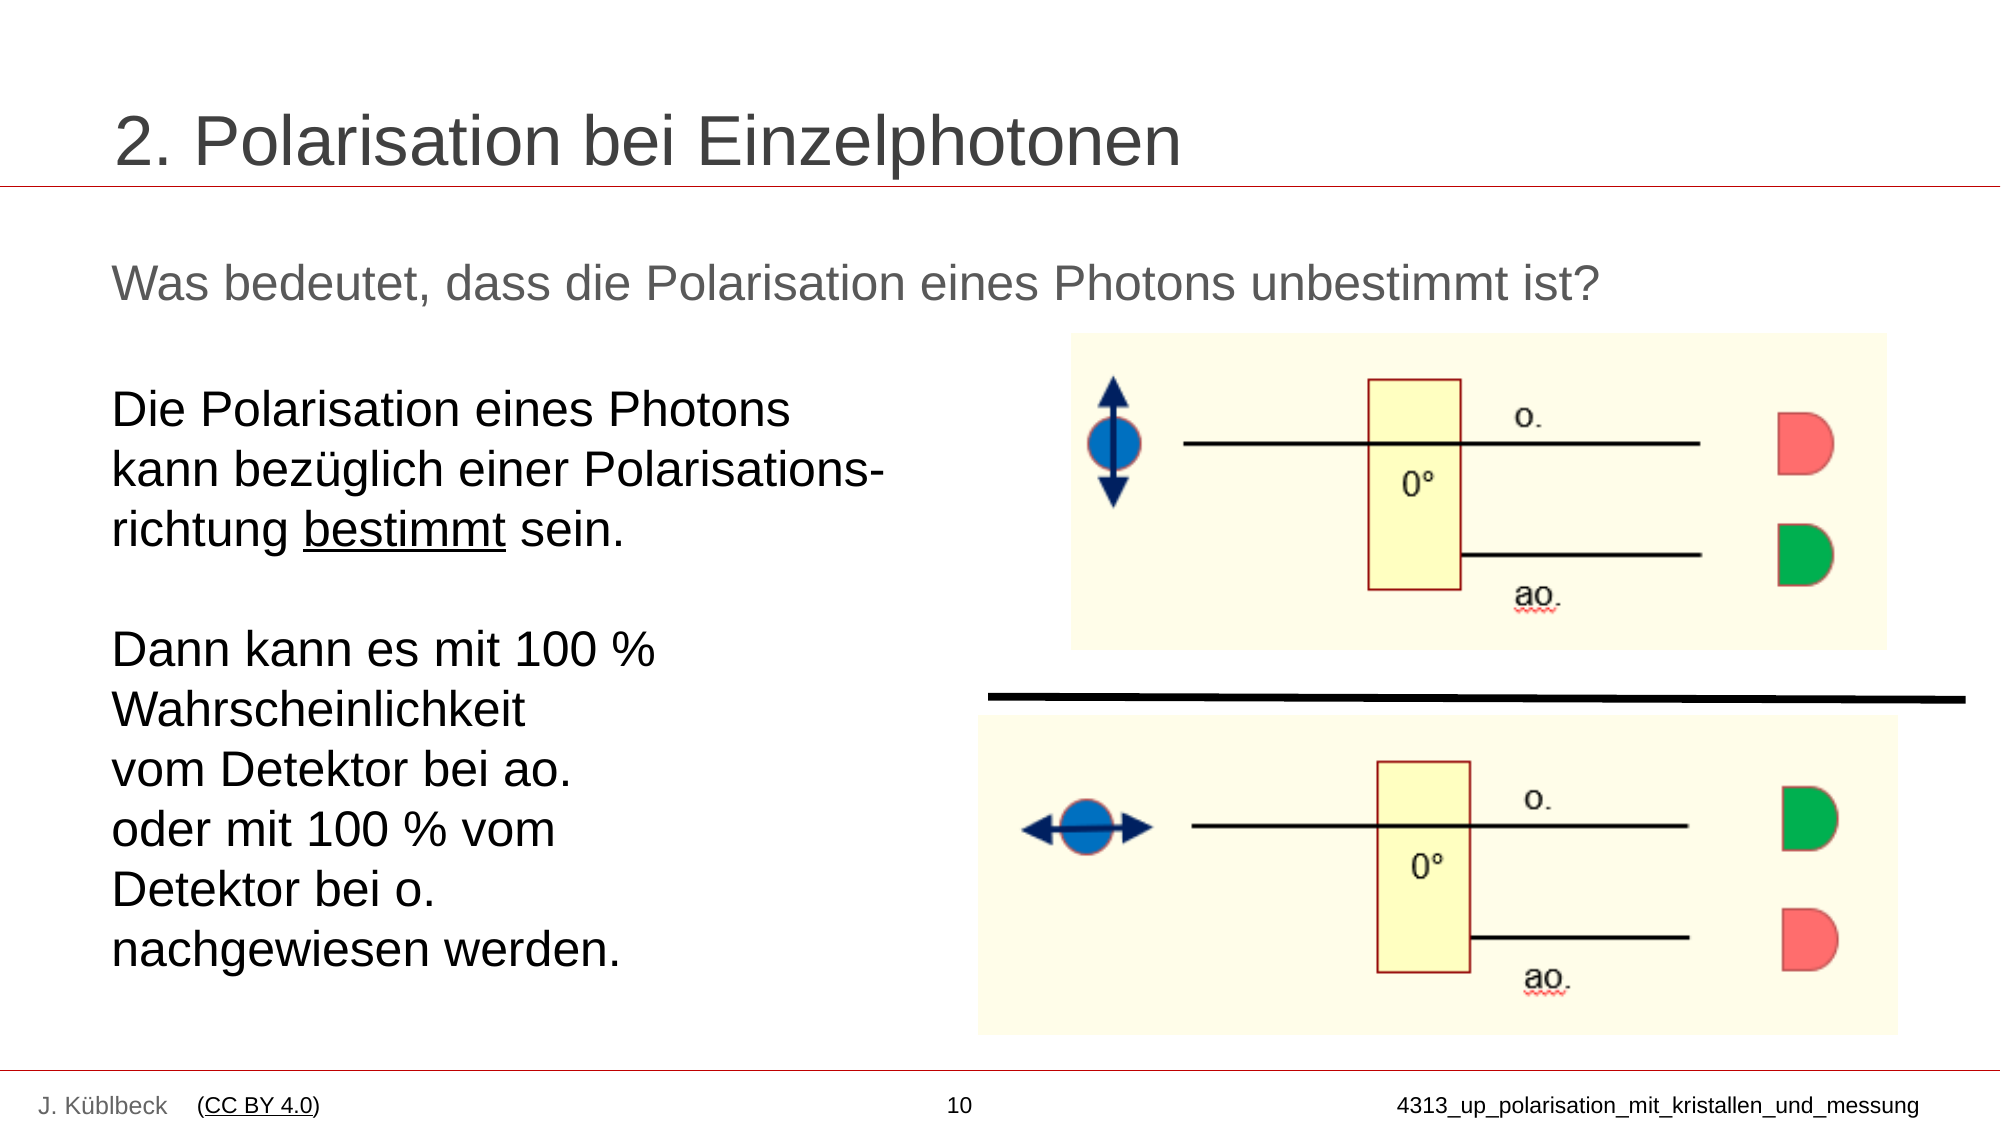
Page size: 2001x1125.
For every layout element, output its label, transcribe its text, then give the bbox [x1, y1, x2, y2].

list Was bedeutet, dass die Polarisation eines Photons unbestimmt ist? Die Polarisation eines Photons kann bezüglich einer Polarisations- richtung bestimmt sein. Dann kann es mit 100 % Wahrscheinlichkeit vom Detektor bei ao. oder mit 100 % vom Detektor bei o. nachgewiesen werden. [78, 242, 1960, 1012]
picture [978, 715, 1898, 1036]
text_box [987, 696, 1966, 700]
title 2. Polarisation bei Einzelphotonen [99, 90, 1900, 185]
picture [1071, 333, 1887, 650]
